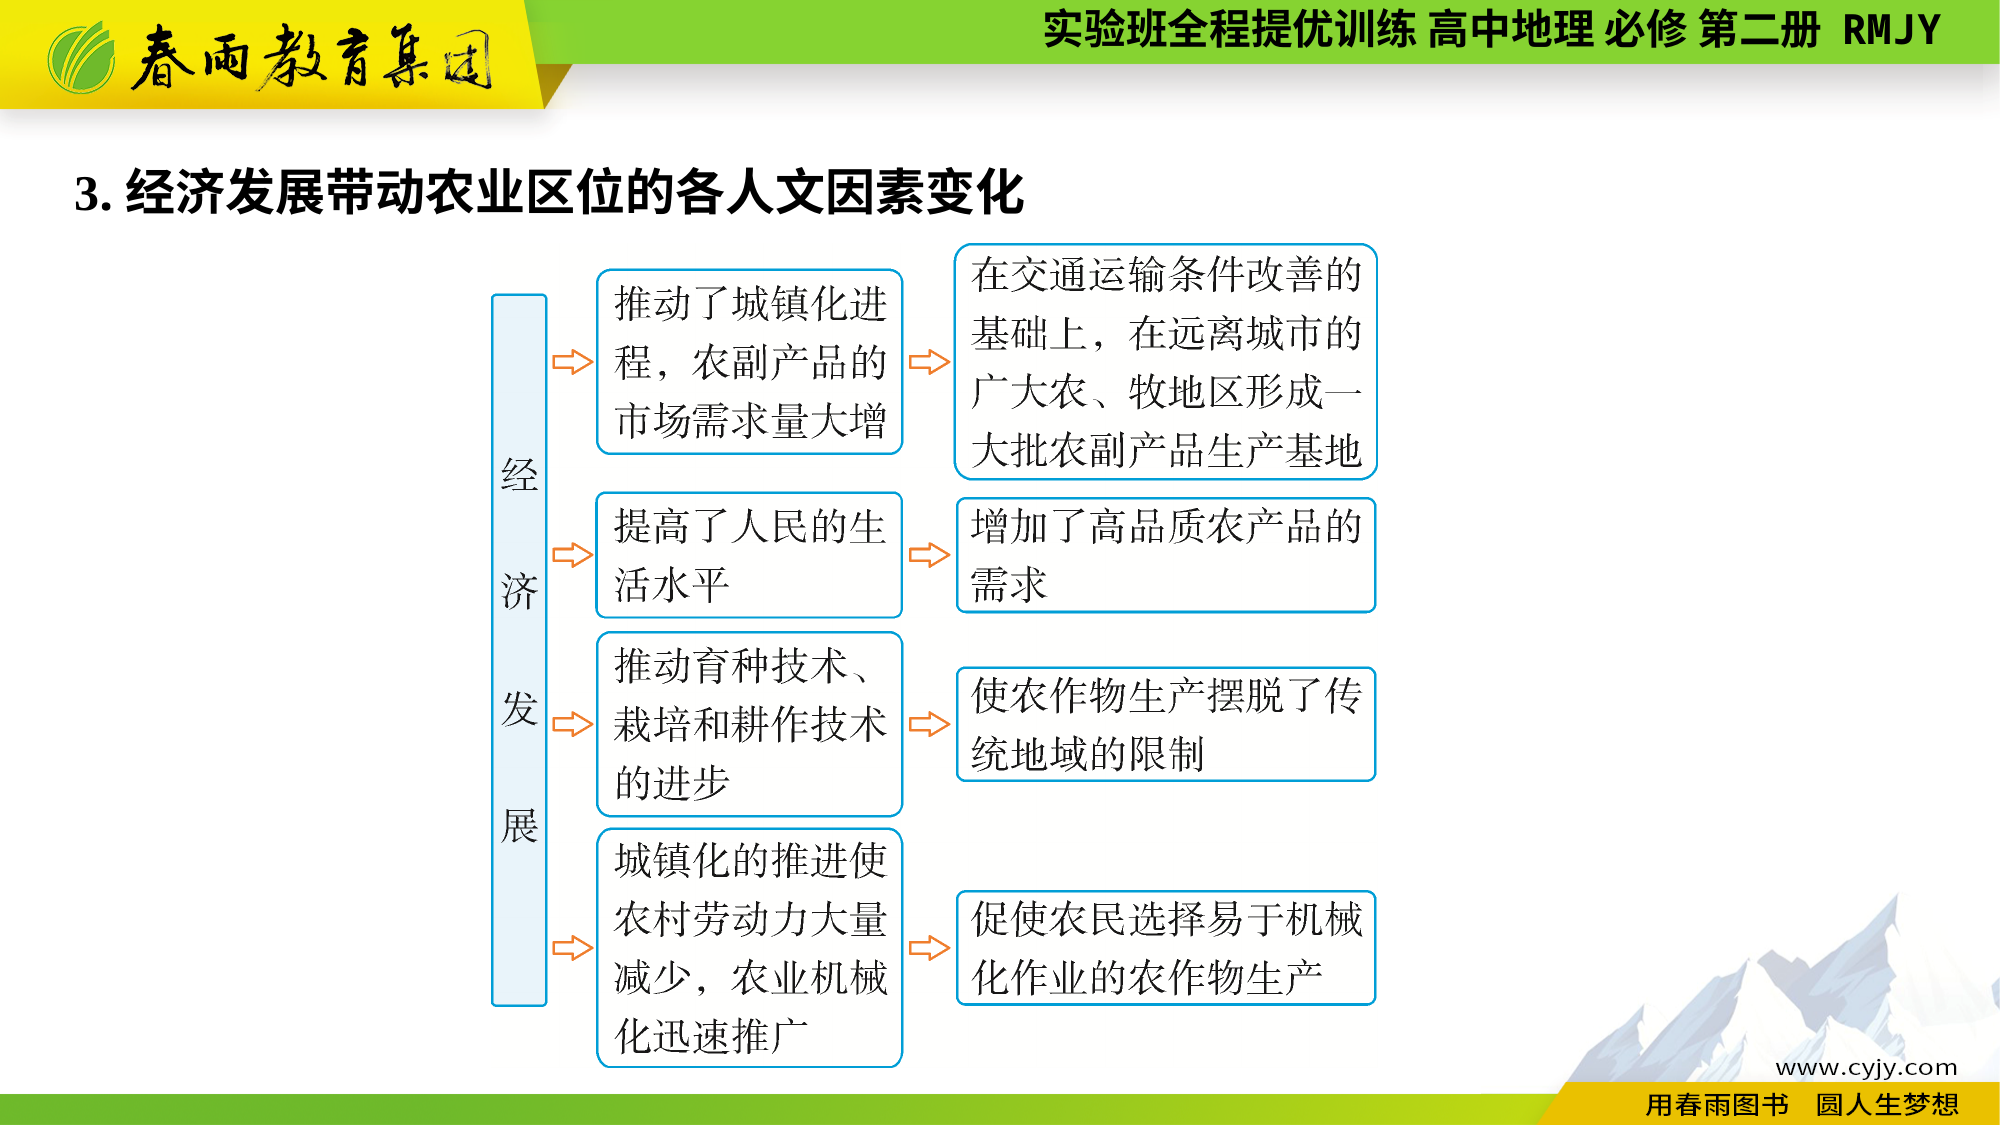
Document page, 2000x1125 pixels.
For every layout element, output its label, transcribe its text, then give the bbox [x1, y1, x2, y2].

list 3.经济发展带动农业区位的各人文因素变化 [59, 122, 1944, 217]
picture [0, 0, 2000, 1125]
